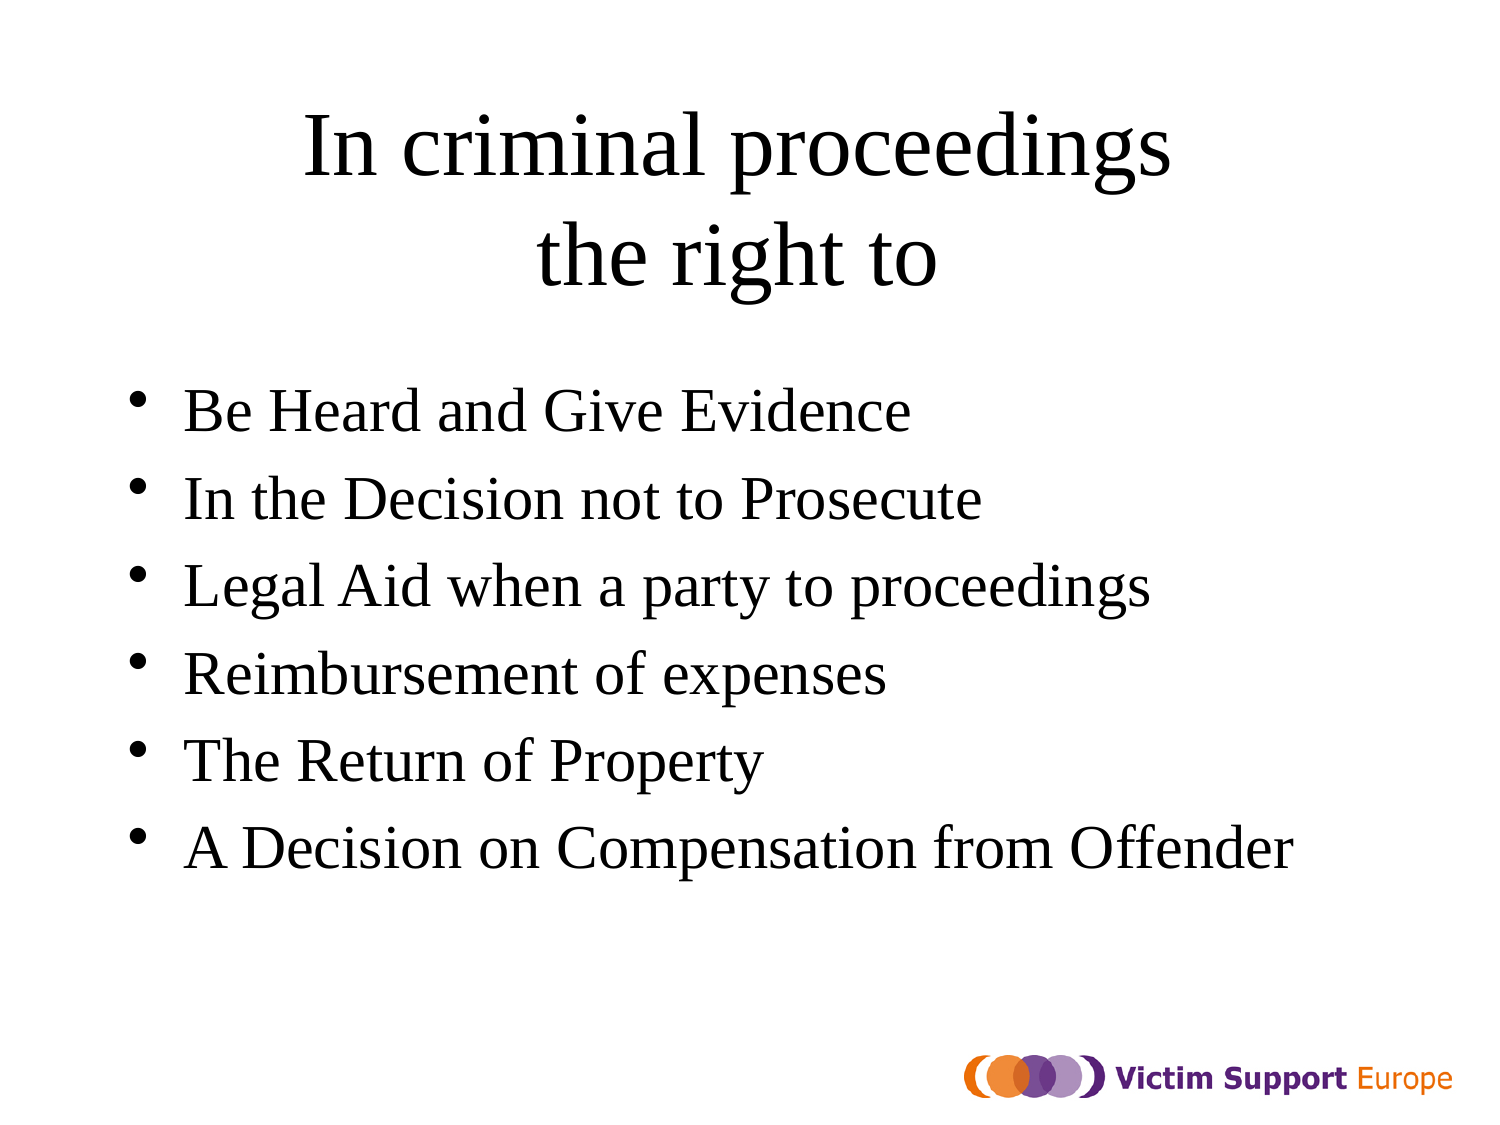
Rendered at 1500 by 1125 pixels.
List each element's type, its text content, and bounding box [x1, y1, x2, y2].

list Be Heard and Give Evidence In the Decision not to Prosecute Legal Aid when a party to proceedings Reimbursement of expenses The Return of Property A Decision on Compensation from Offender [112, 361, 1388, 1001]
title In criminal proceedings the right to [112, 99, 1388, 288]
picture [915, 1027, 1500, 1125]
